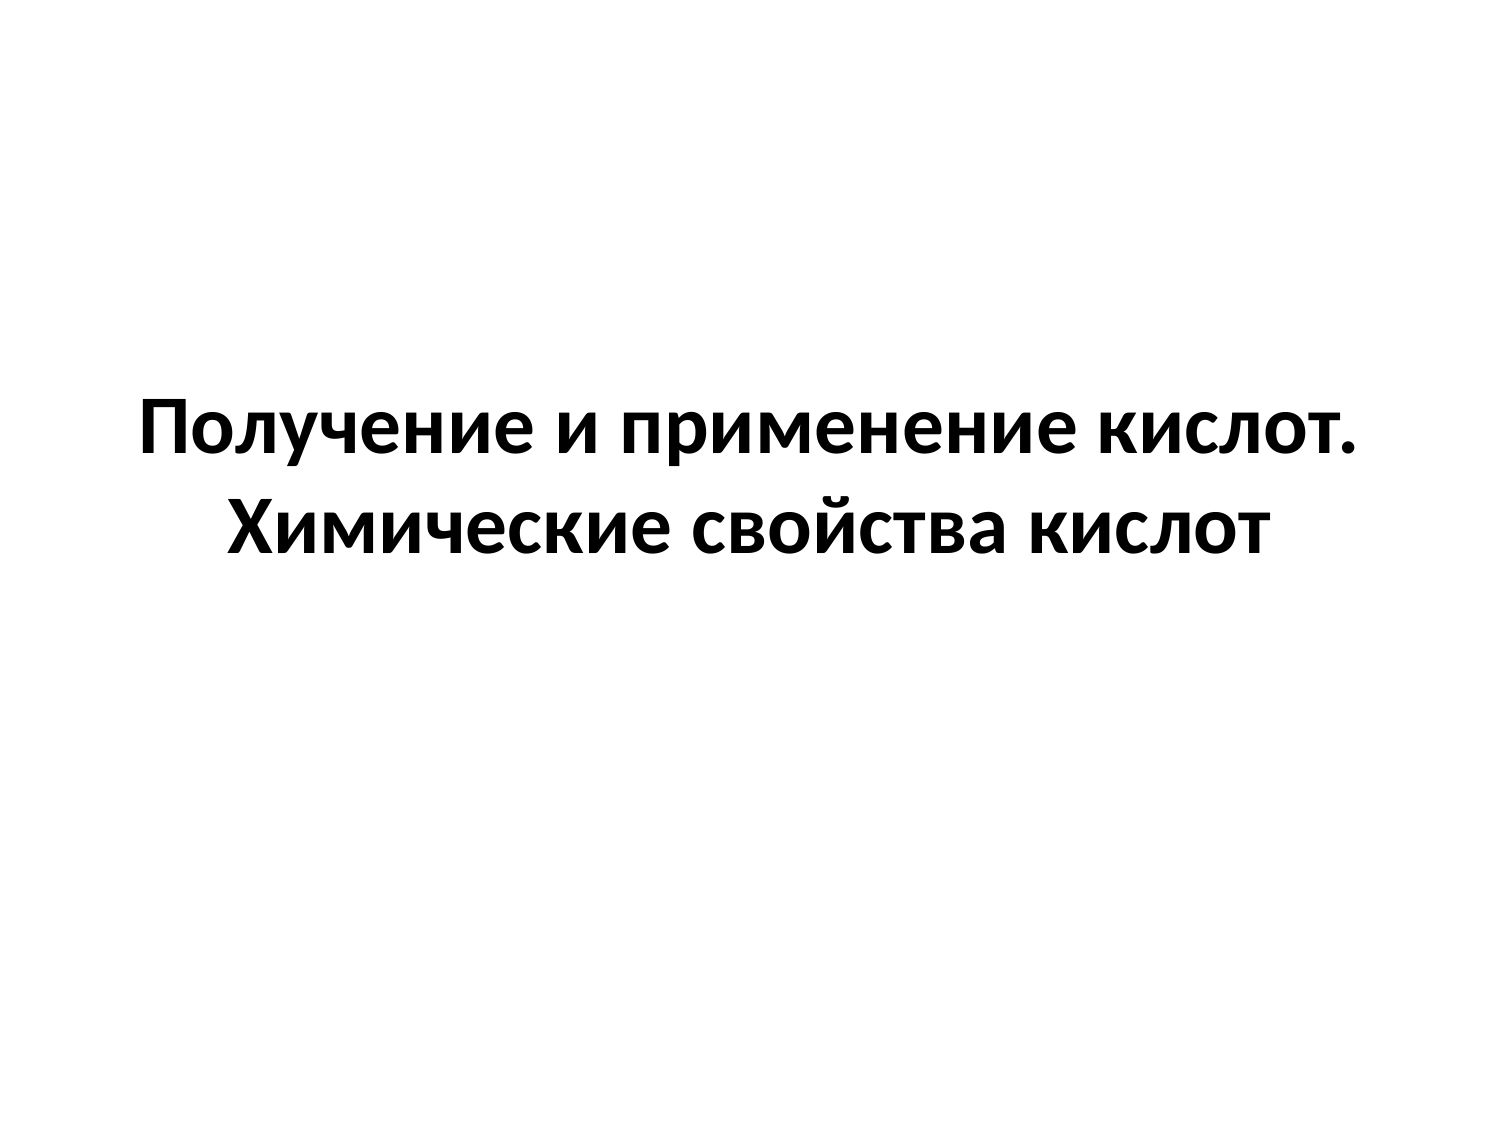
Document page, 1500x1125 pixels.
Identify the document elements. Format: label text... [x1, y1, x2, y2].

title Получение и применение кислот. Химические свойства кислот [112, 349, 1388, 591]
